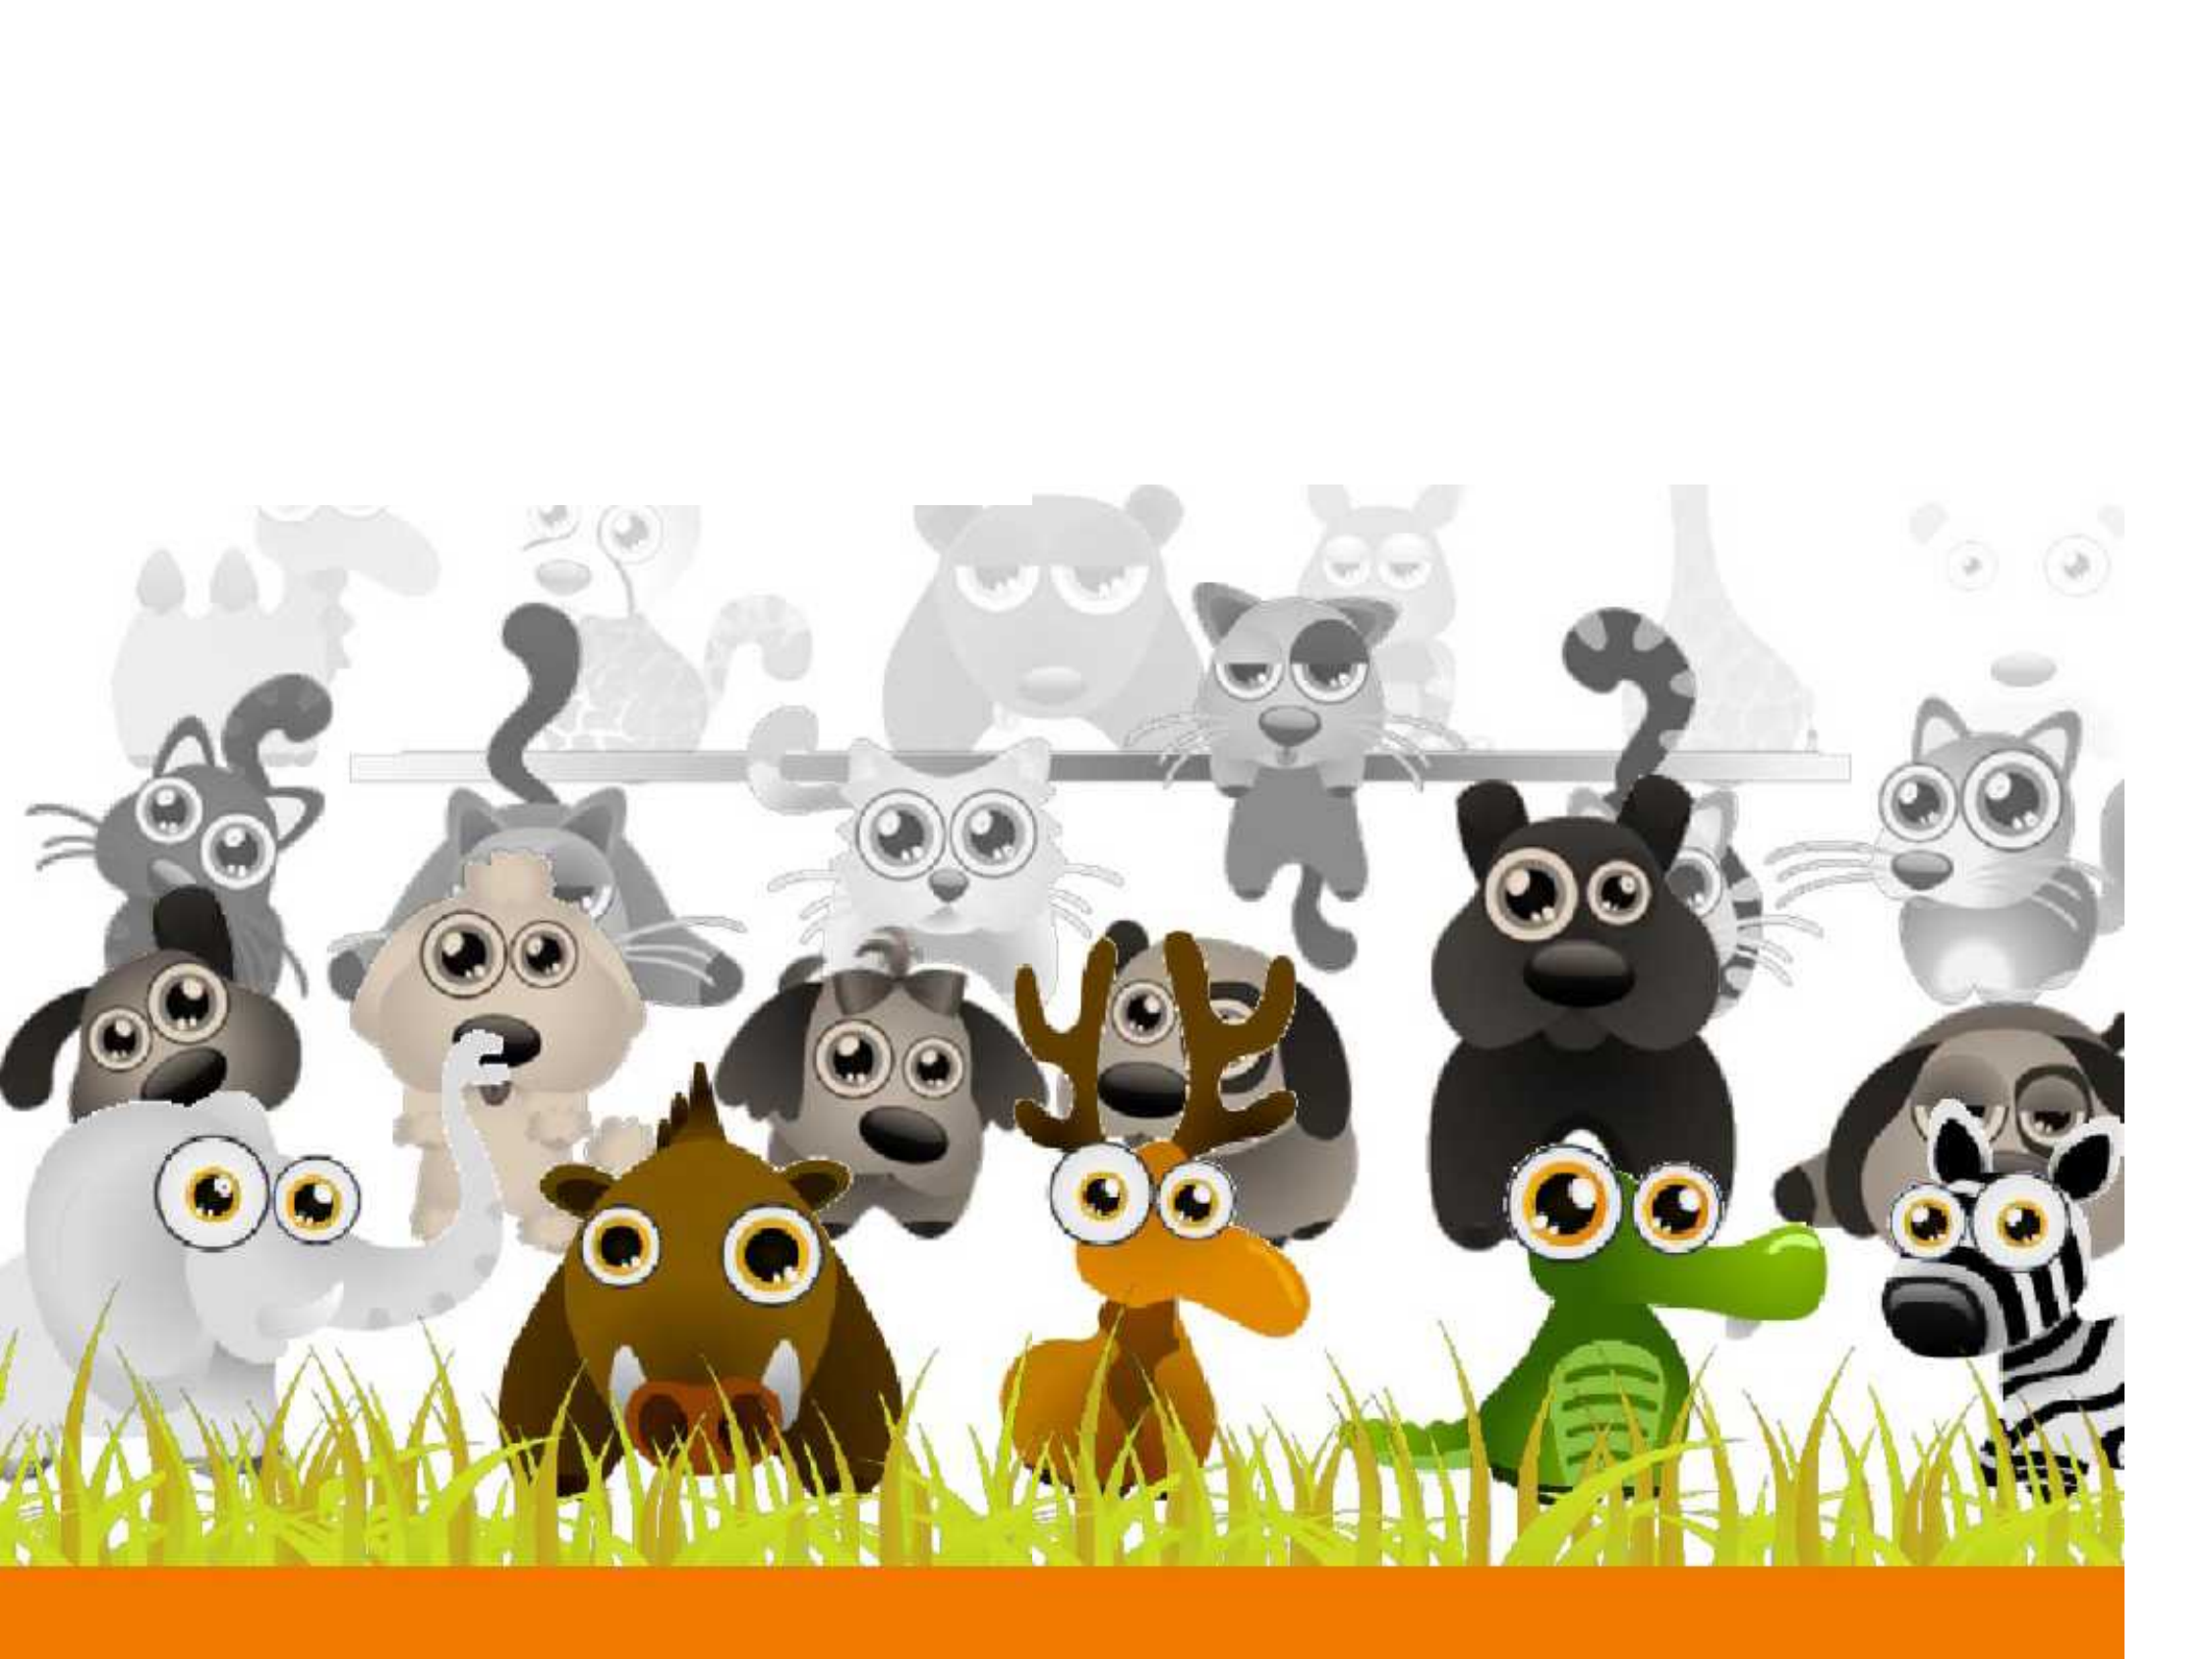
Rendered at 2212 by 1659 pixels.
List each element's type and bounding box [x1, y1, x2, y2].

picture [0, 485, 2125, 1659]
